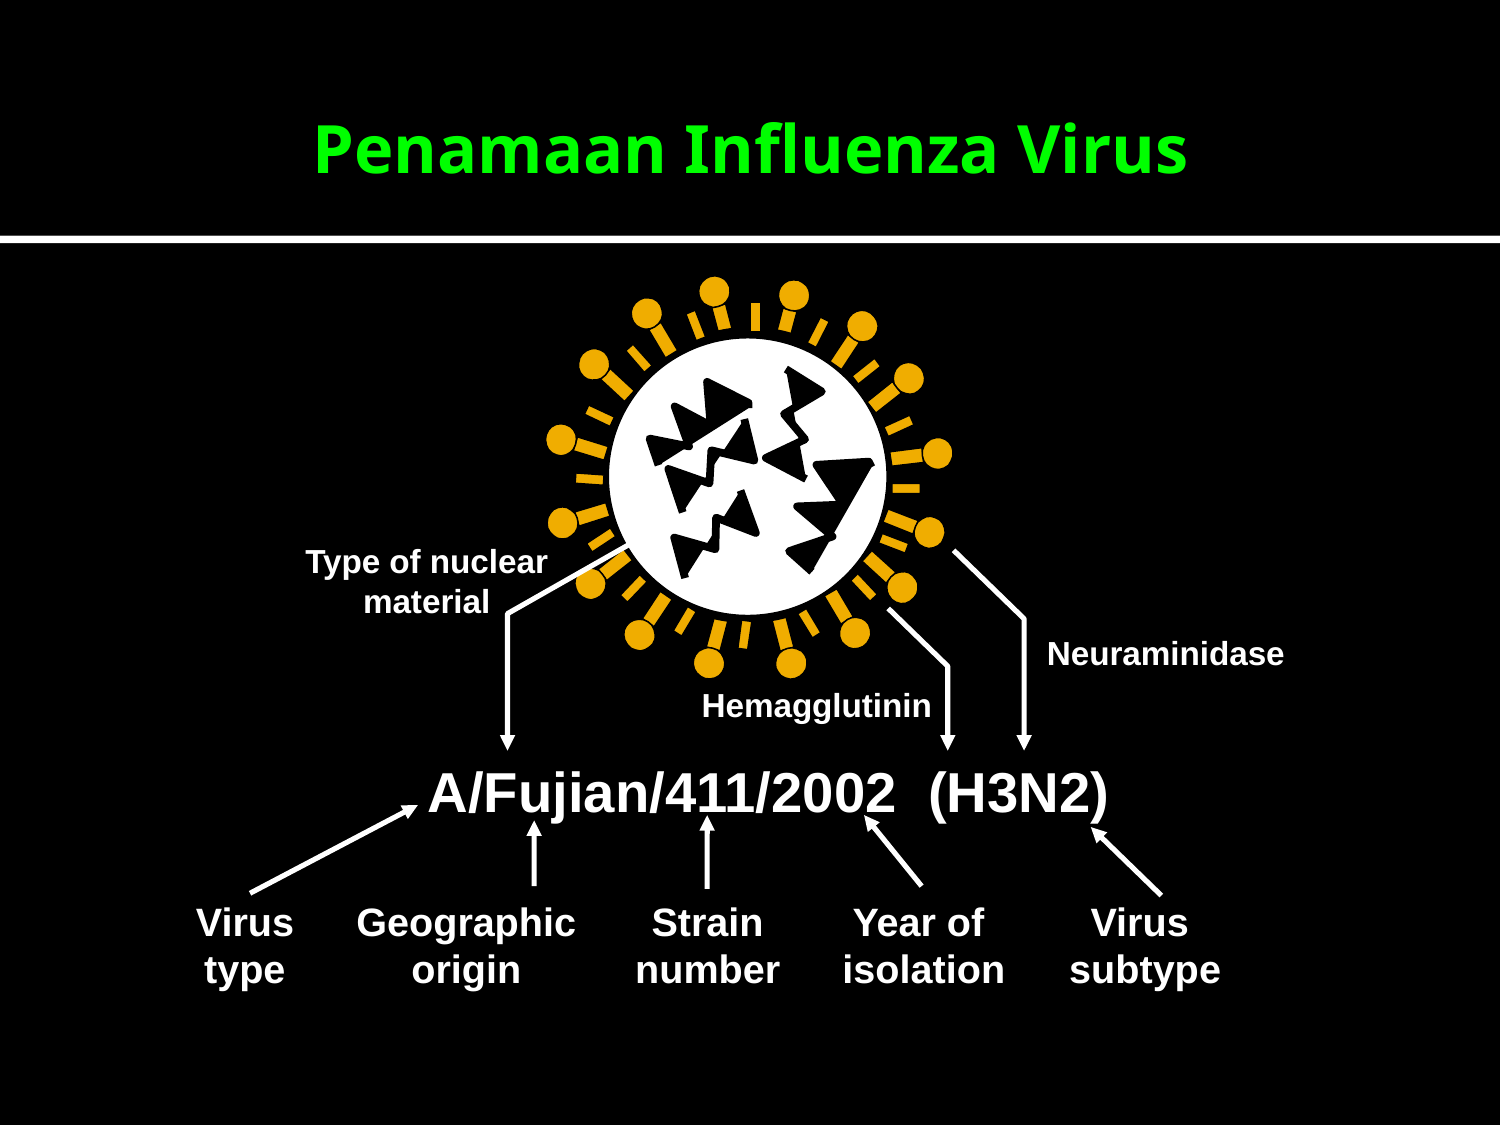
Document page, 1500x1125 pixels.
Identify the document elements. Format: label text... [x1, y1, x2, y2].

list Penamaan Influenza Virus [160, 99, 1341, 188]
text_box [193, 275, 1294, 998]
